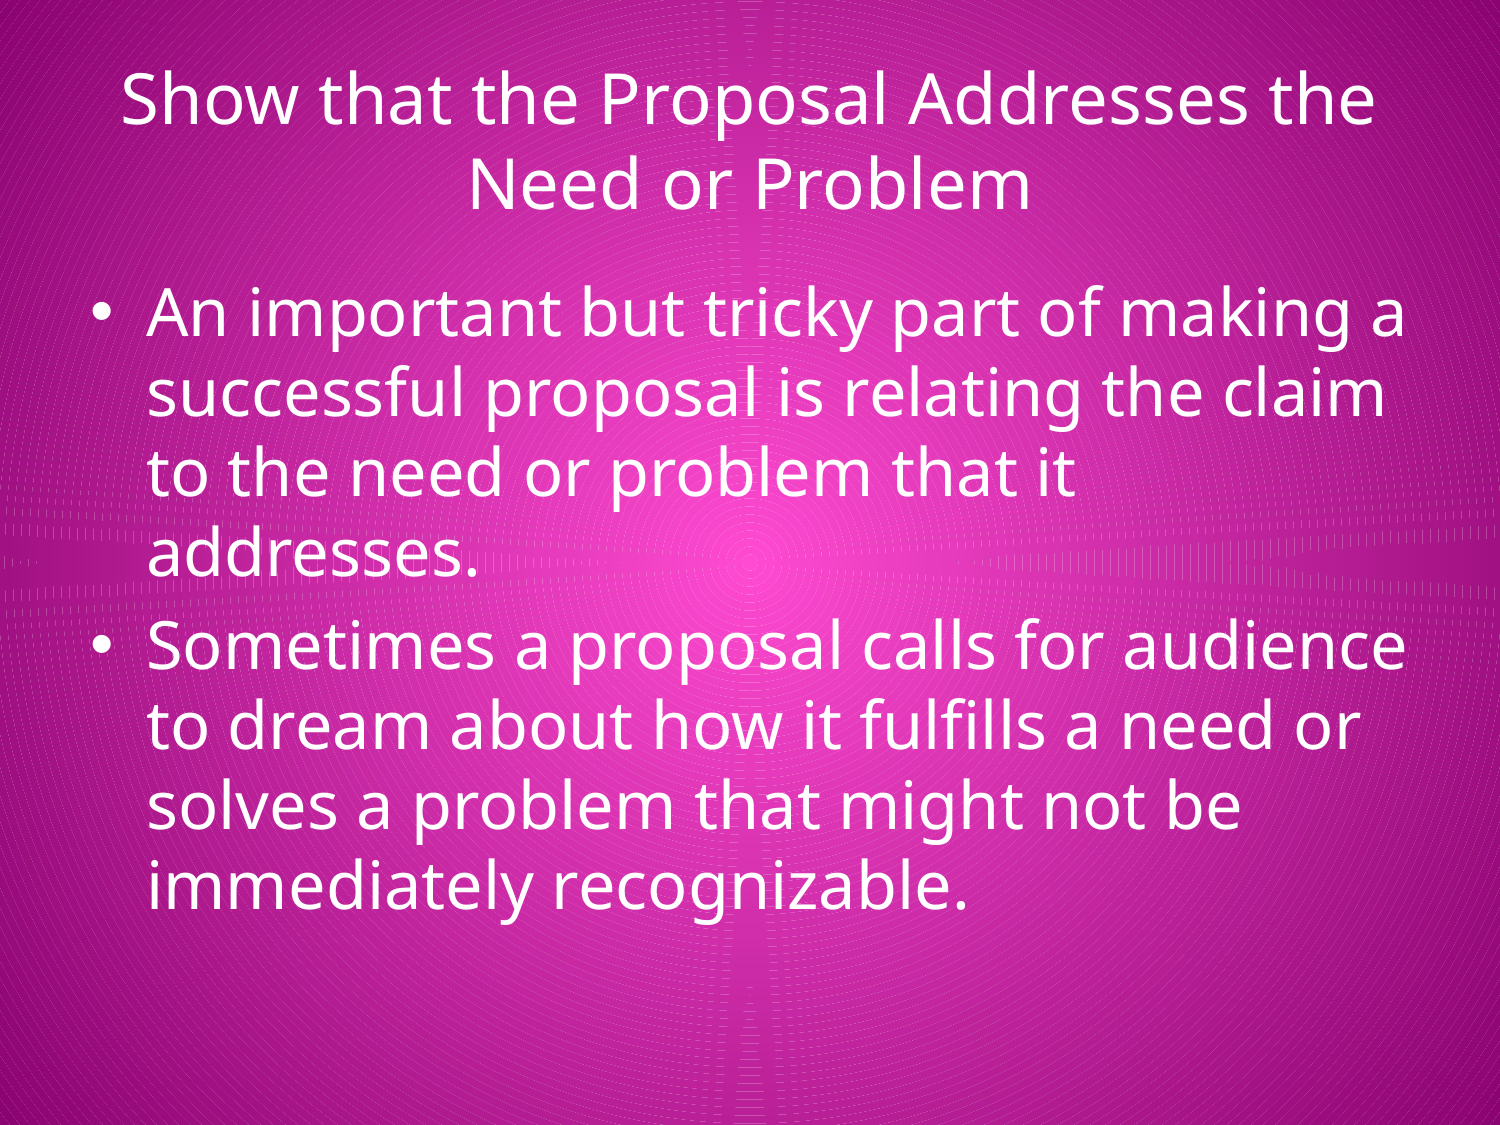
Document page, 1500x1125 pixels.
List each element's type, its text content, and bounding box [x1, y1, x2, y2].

list An important but tricky part of making a successful proposal is relating the claim to the need or problem that it addresses. Sometimes a proposal calls for audience to dream about how it fulfills a need or solves a problem that might not be immediately recognizable. [75, 262, 1425, 1005]
title Show that the Proposal Addresses the Need or Problem [75, 45, 1425, 233]
